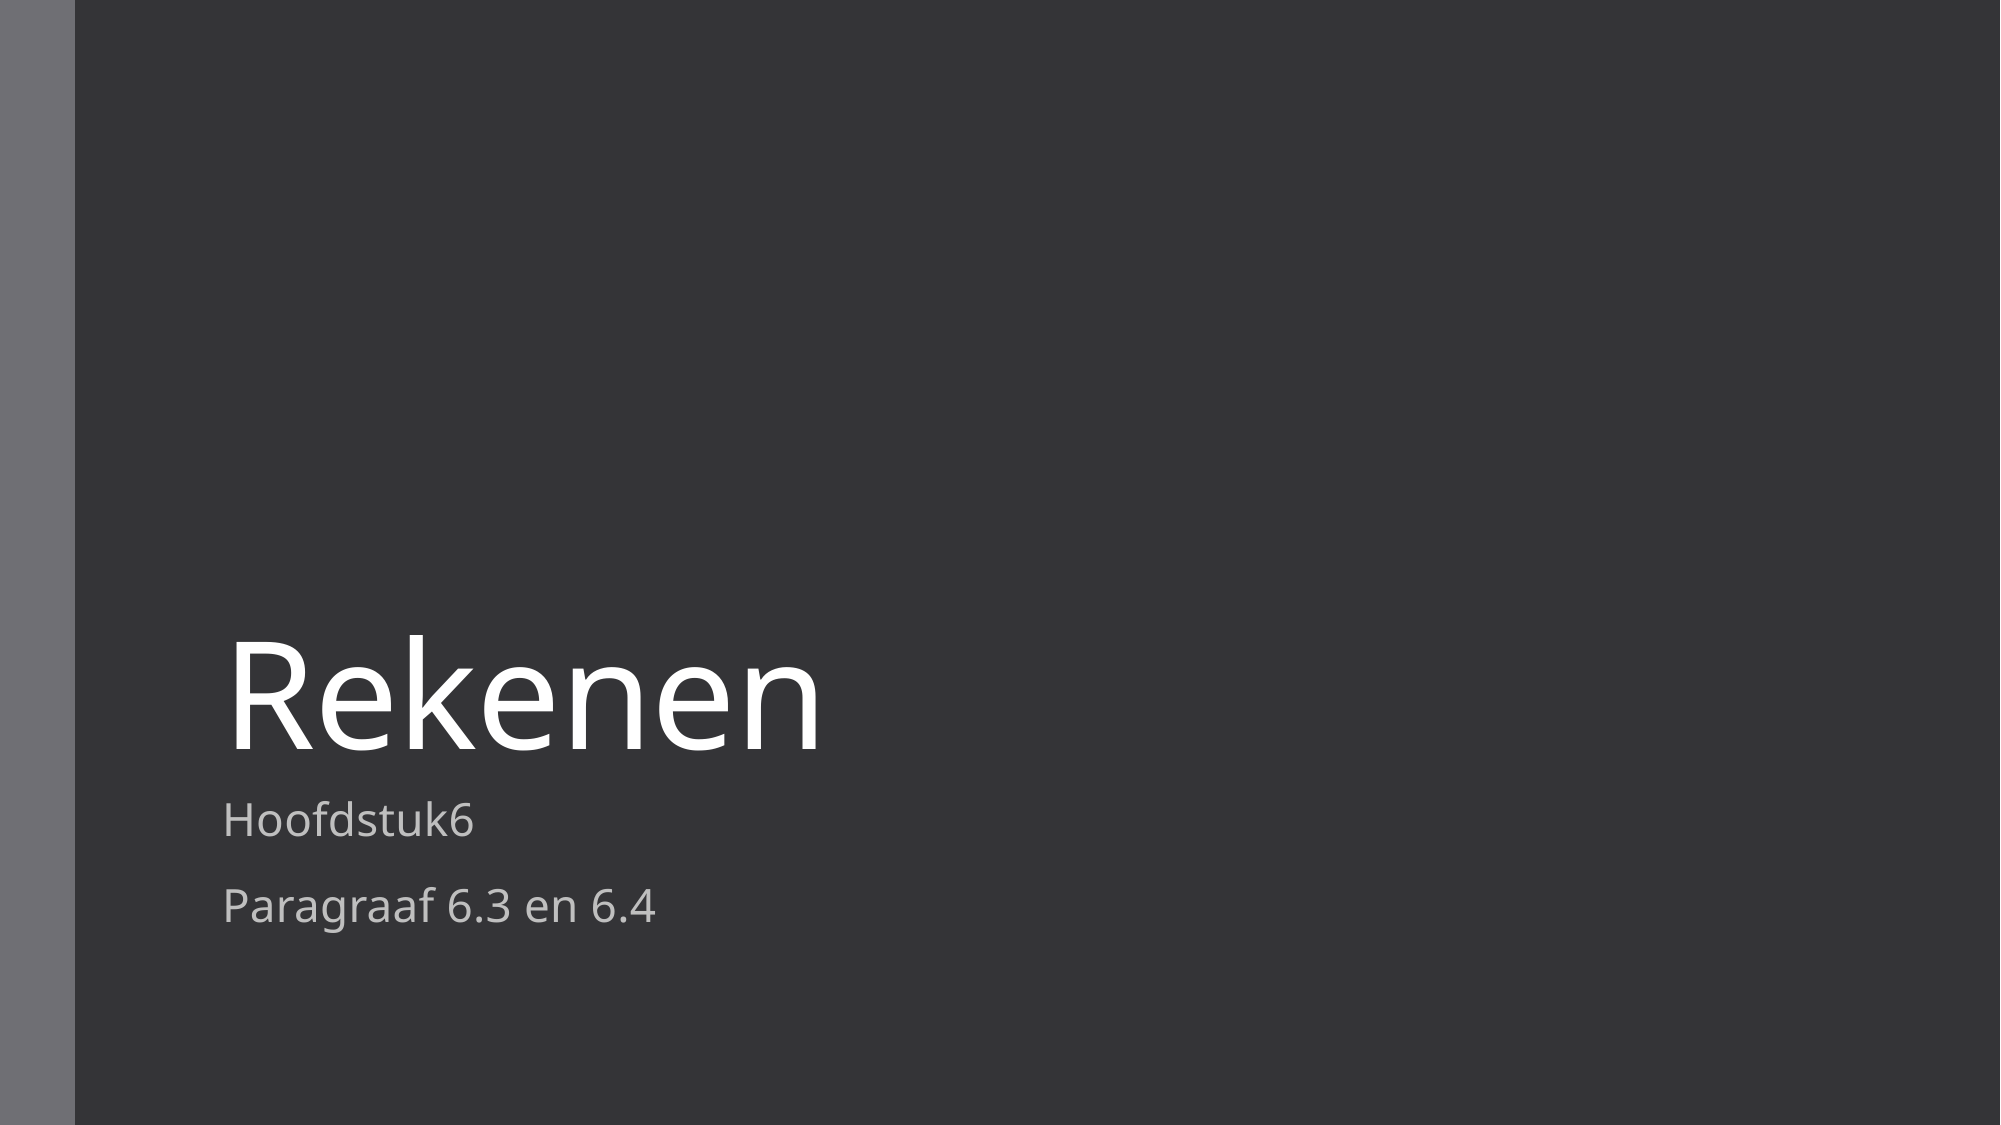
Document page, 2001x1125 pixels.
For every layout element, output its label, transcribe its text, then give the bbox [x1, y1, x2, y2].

subtitle Hoofdstuk6 Paragraaf 6.3 en 6.4 [206, 787, 1752, 1065]
title Rekenen [206, 124, 1752, 787]
